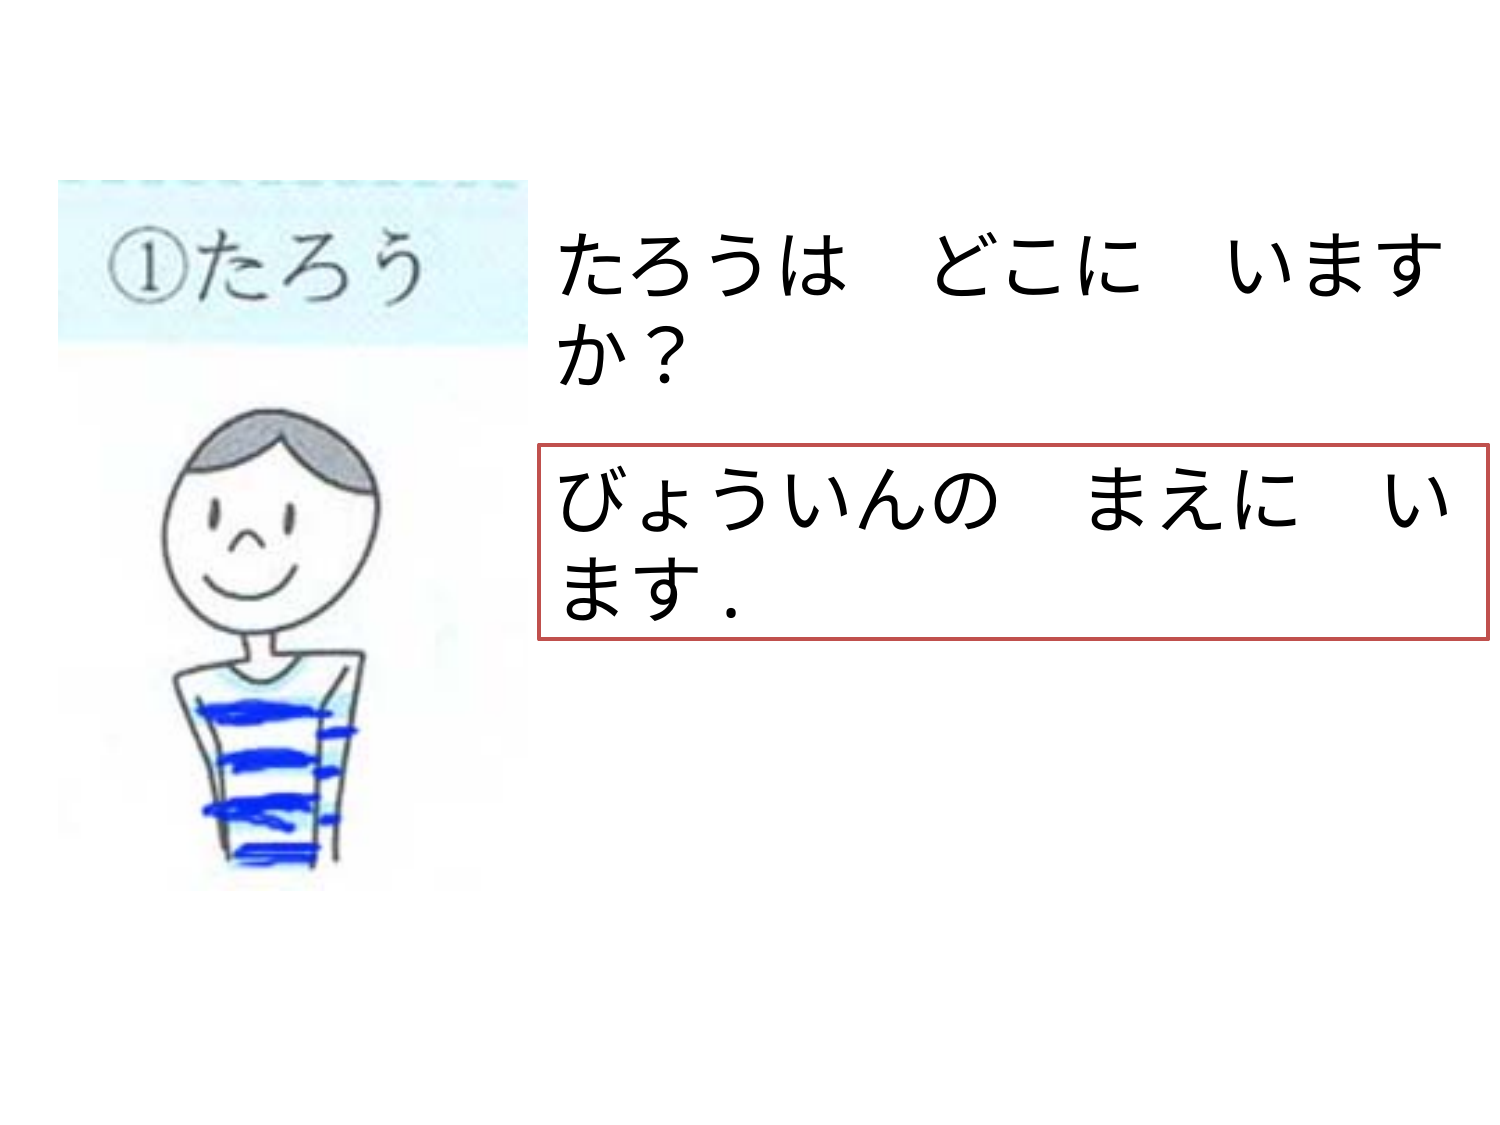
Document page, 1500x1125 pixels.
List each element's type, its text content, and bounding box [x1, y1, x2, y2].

picture [58, 180, 528, 891]
text_box びょういんの まえに います. [537, 443, 1490, 641]
text_box たろうは どこに いますか？ [538, 210, 1489, 406]
